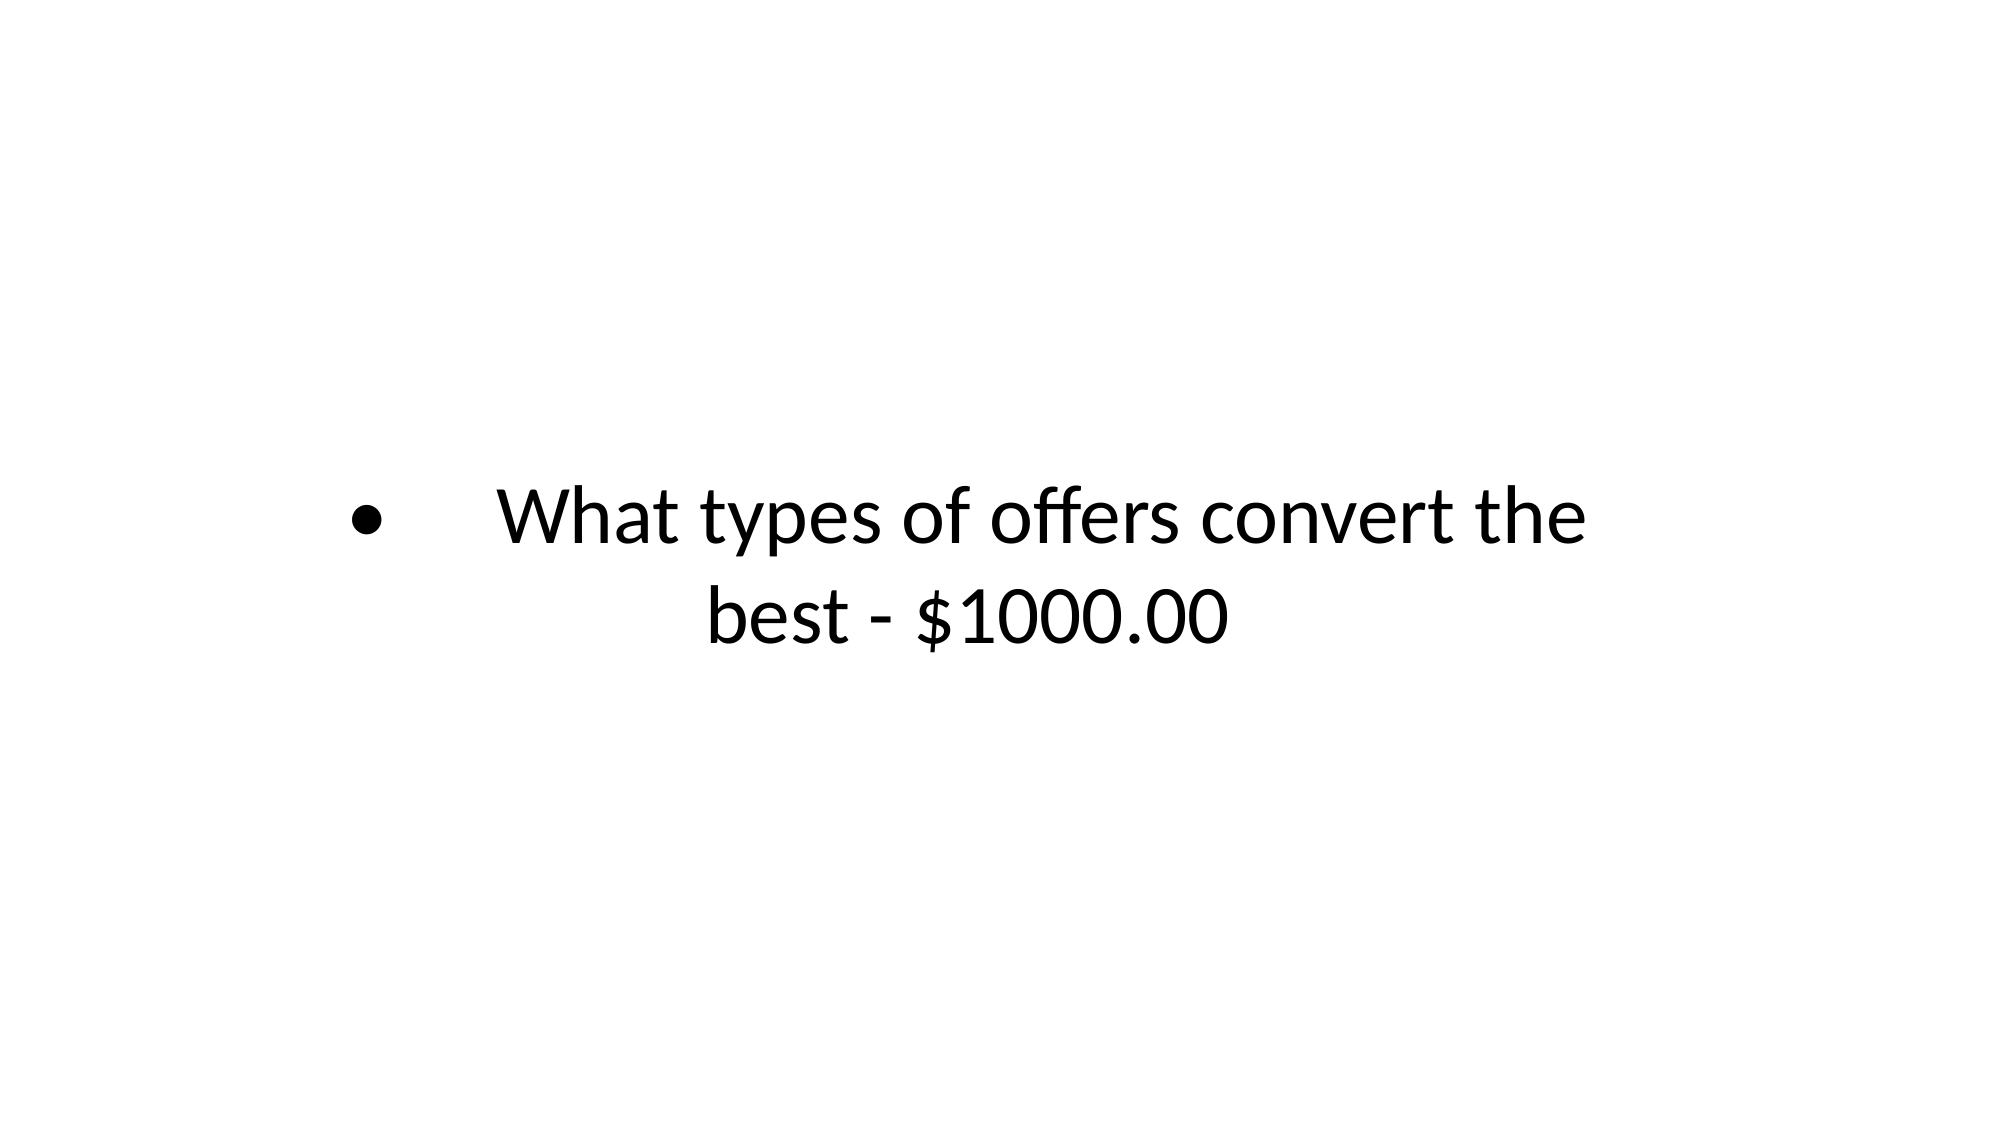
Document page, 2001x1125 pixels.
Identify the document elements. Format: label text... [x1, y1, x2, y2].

text_box • What types of offers convert the best - $1000.00 [261, 352, 1674, 668]
